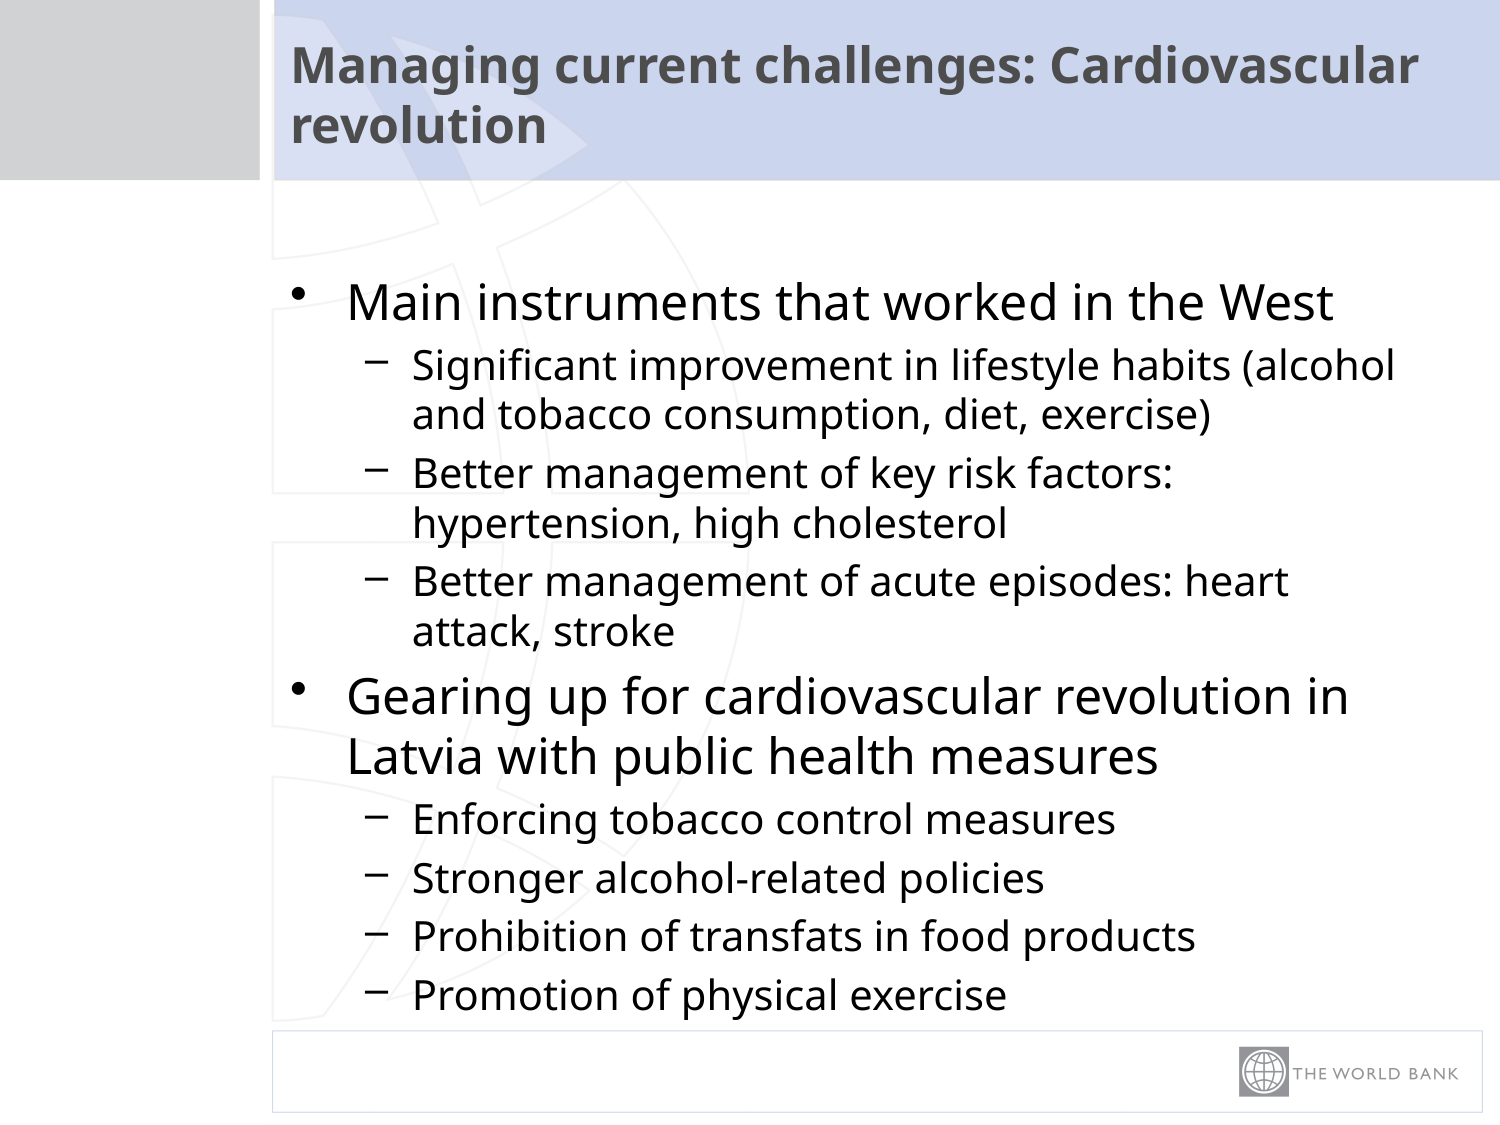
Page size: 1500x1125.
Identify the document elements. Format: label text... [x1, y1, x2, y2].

list Main instruments that worked in the West Significant improvement in lifestyle habits (alcohol and tobacco consumption, diet, exercise) Better management of key risk factors: hypertension, high cholesterol Better management of acute episodes: heart attack, stroke Gearing up for cardiovascular revolution in Latvia with public health measures Enforcing tobacco control measures Stronger alcohol-related policies Prohibition of transfats in food products Promotion of physical exercise [275, 262, 1425, 1005]
title Managing current challenges: Cardiovascular revolution [274, 0, 1500, 188]
picture [0, 0, 1500, 1125]
